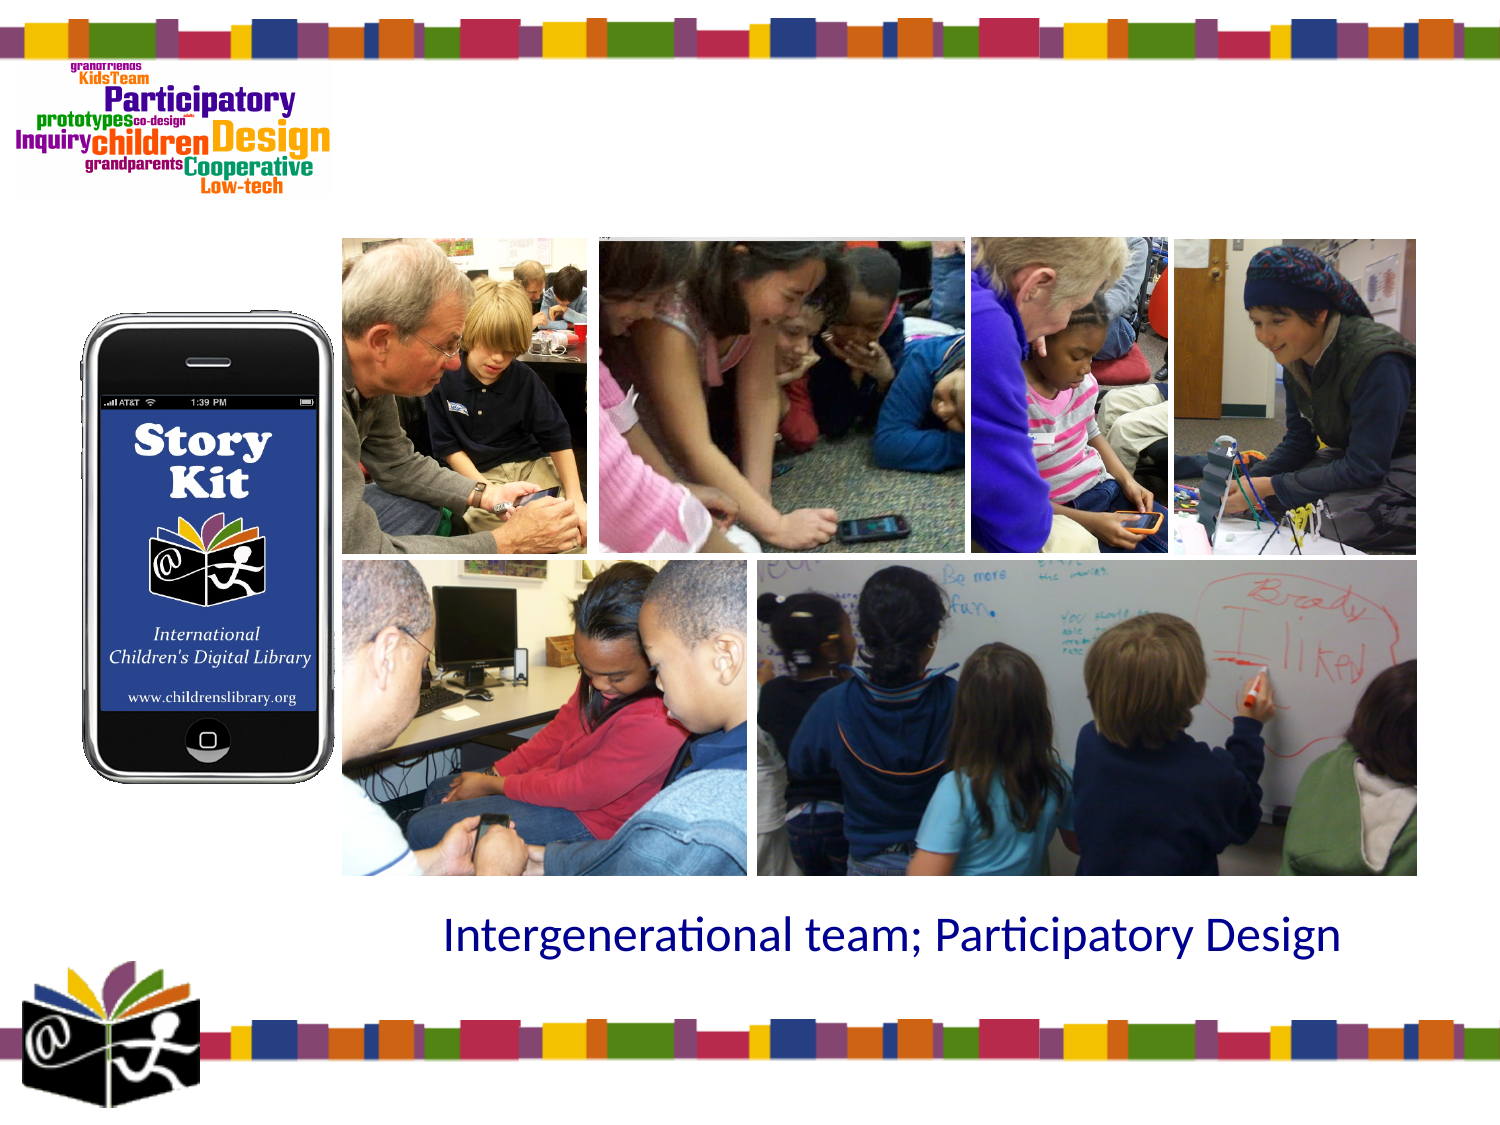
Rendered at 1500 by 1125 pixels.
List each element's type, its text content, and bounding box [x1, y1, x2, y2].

picture [598, 237, 965, 553]
text_box Intergenerational team; Participatory Design [427, 894, 1416, 960]
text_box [0, 18, 1500, 63]
picture [13, 63, 332, 196]
picture [342, 238, 587, 554]
picture [971, 237, 1169, 553]
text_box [75, 305, 339, 787]
picture [757, 560, 1418, 877]
picture [342, 560, 747, 877]
picture [1174, 239, 1417, 555]
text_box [0, 961, 1500, 1108]
